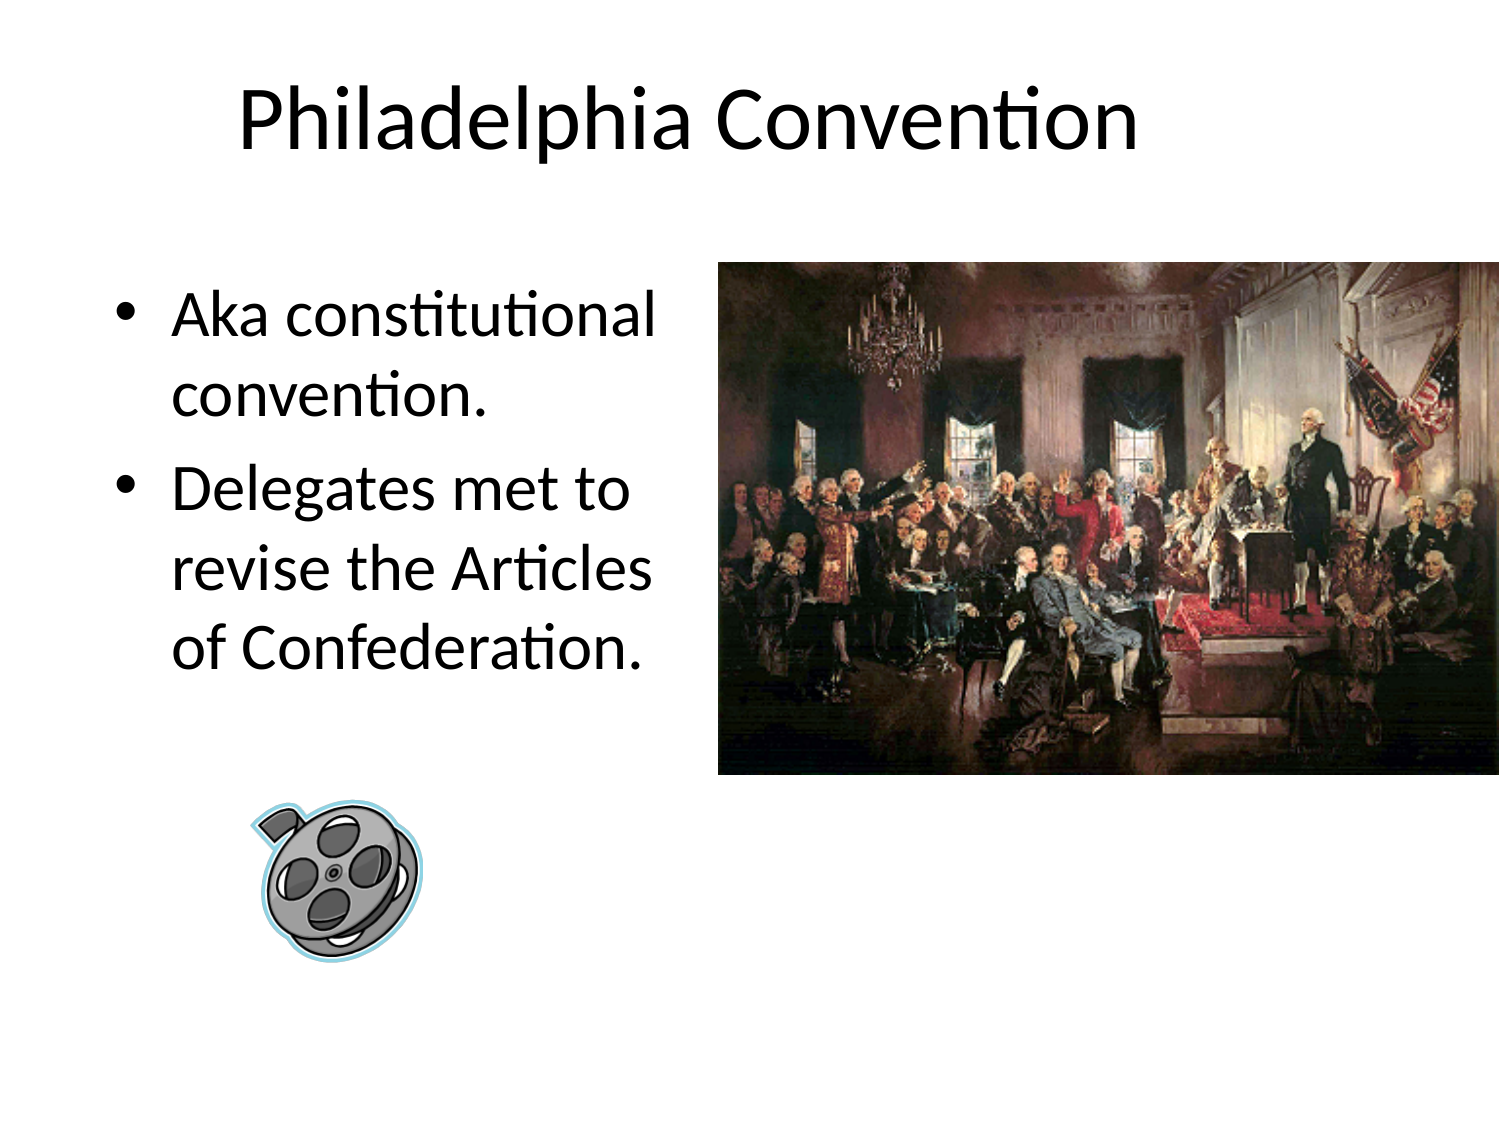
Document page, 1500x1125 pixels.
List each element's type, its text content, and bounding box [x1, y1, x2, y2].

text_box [718, 262, 1499, 776]
picture [249, 799, 424, 963]
list Aka constitutional convention. Delegates met to revise the Articles of Confederation. [99, 262, 738, 988]
title Philadelphia Convention [32, 37, 1347, 188]
